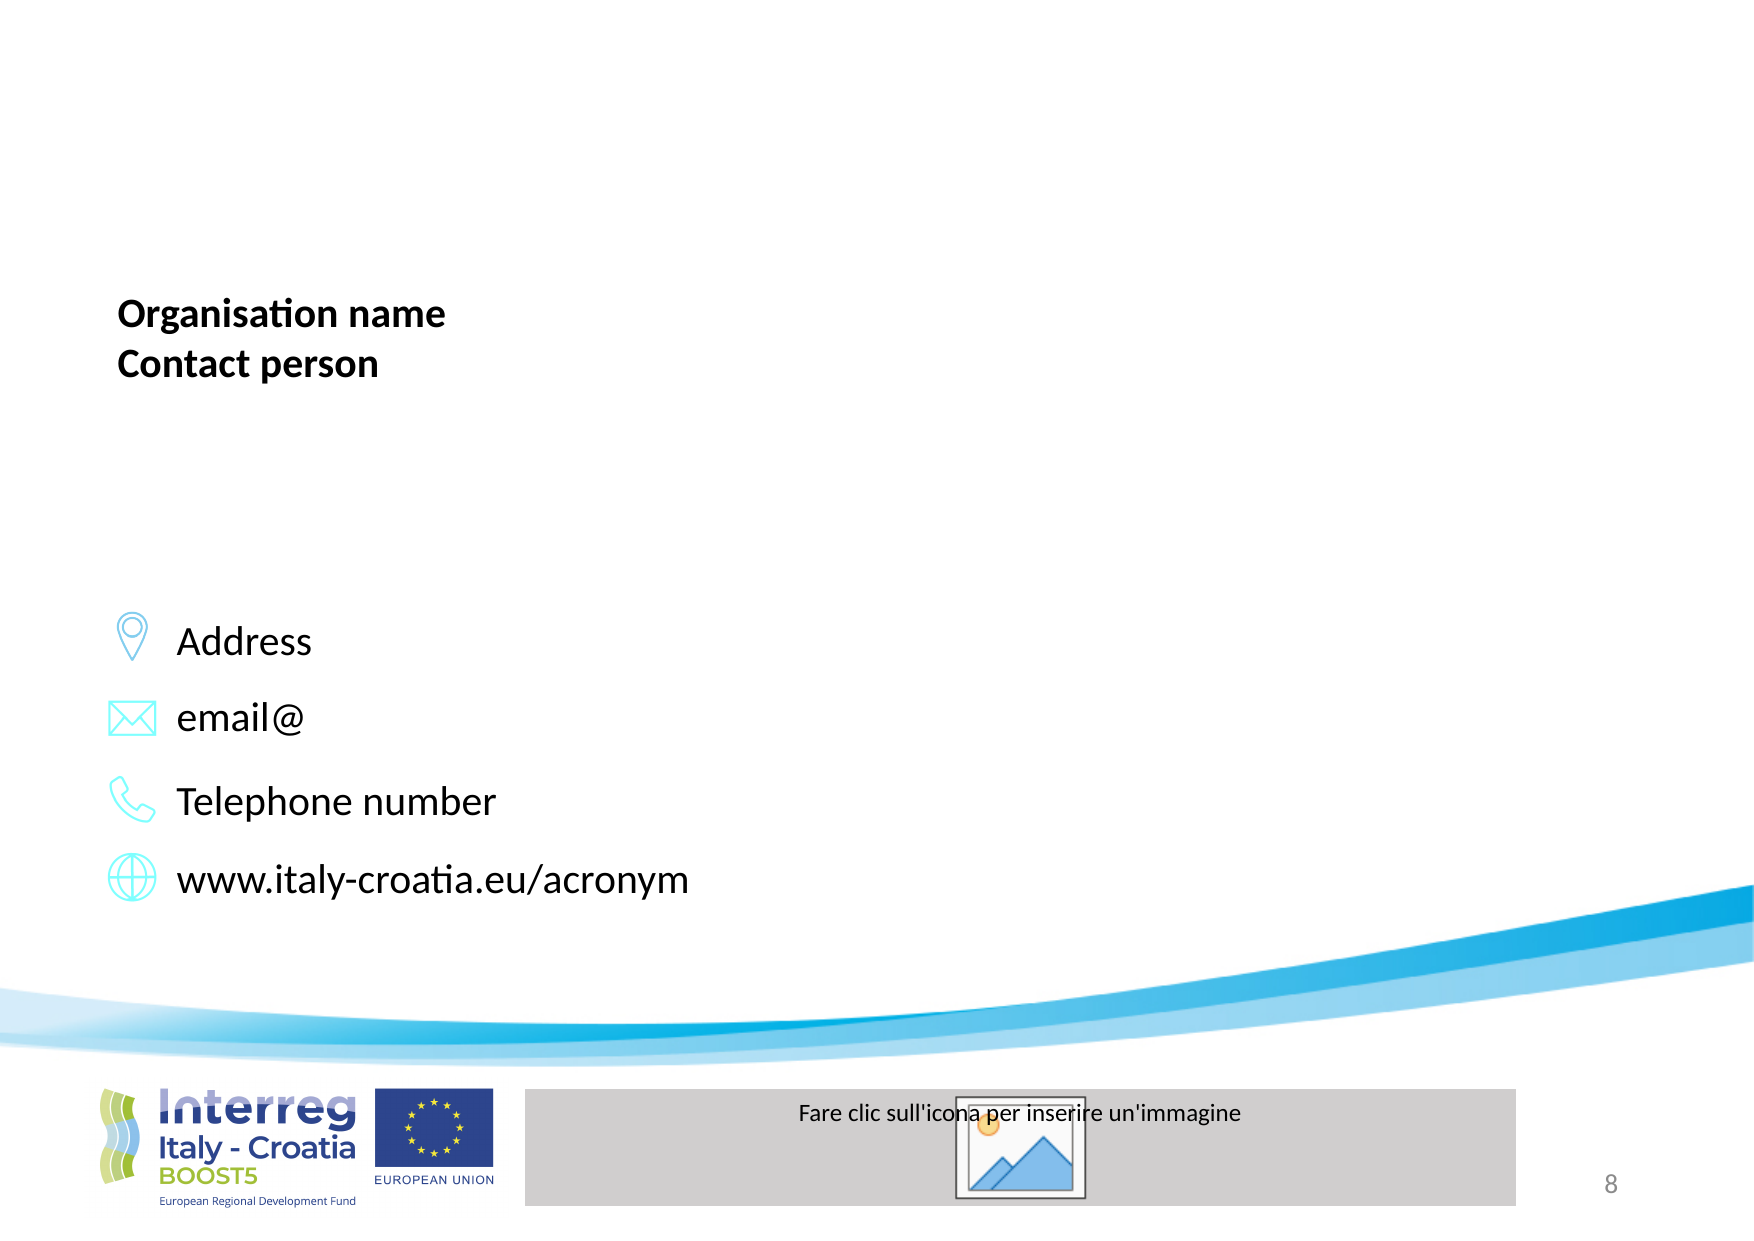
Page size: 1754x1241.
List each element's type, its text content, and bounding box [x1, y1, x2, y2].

picture [103, 769, 161, 829]
picture [0, 847, 1754, 1218]
picture [102, 606, 161, 666]
picture [102, 688, 161, 748]
text_box Organisation name Contact person [102, 278, 1190, 394]
text_box email@ [161, 682, 1190, 748]
text_box Telephone number [161, 766, 1190, 832]
text_box www.italy-croatia.eu/acronym [161, 844, 1190, 910]
text_box Address [161, 606, 1190, 671]
slide_number 8 [1526, 1149, 1634, 1216]
